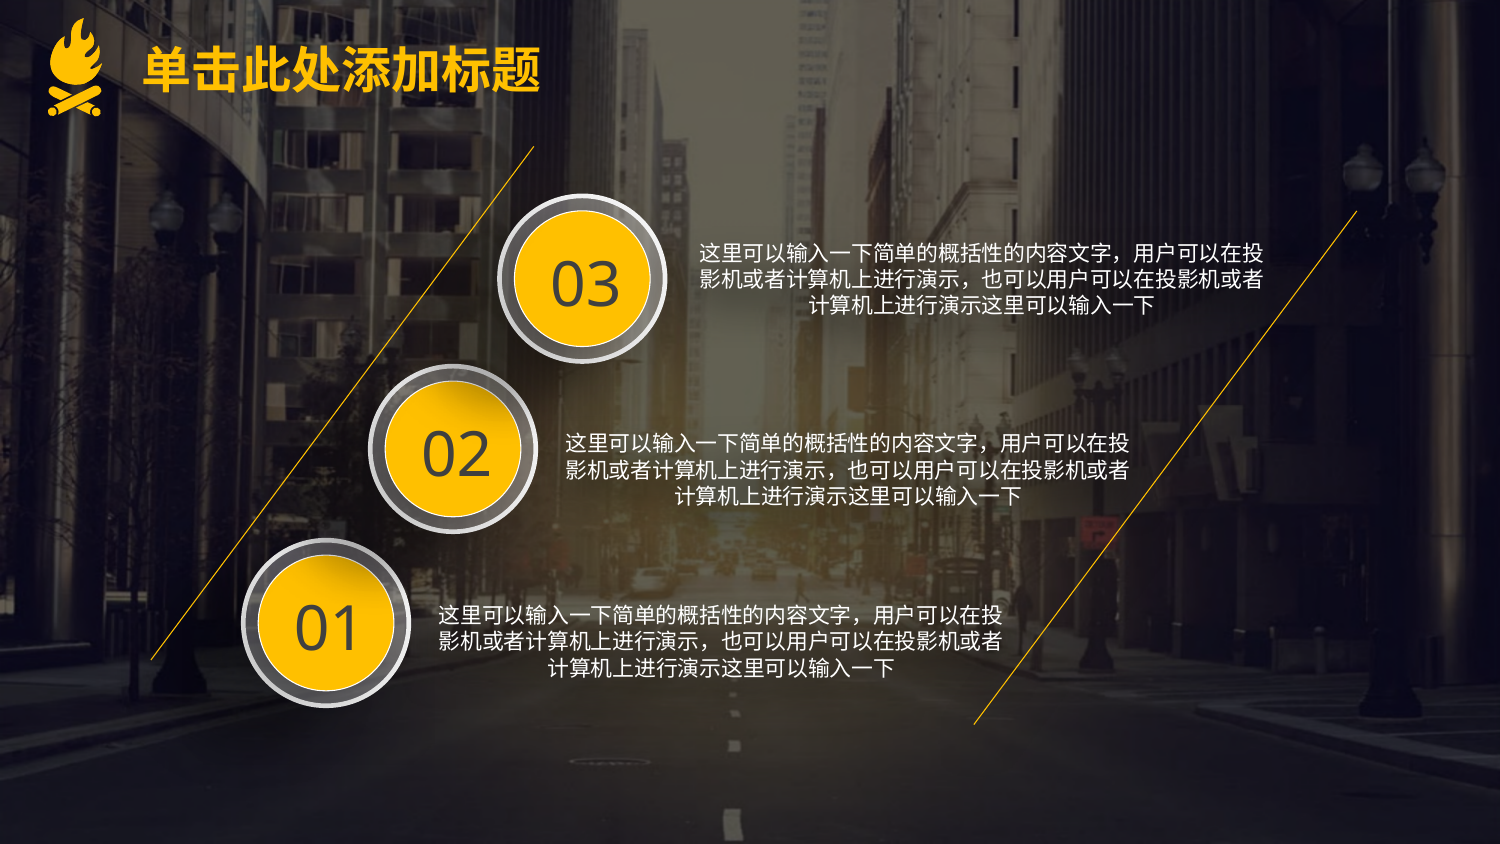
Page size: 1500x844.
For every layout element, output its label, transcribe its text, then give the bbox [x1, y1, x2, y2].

text_box 这里可以输入一下简单的概括性的内容文字，用户可以在投影机或者计算机上进行演示，也可以用户可以在投影机或者计算机上进行演示这里可以输入一下 [550, 422, 973, 516]
text_box 这里可以输入一下简单的概括性的内容文字，用户可以在投影机或者计算机上进行演示，也可以用户可以在投影机或者计算机上进行演示这里可以输入一下 [423, 594, 973, 688]
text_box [150, 146, 534, 660]
text_box [534, 209, 652, 348]
text_box 01 [279, 660, 381, 671]
text_box [267, 660, 376, 692]
picture [0, 0, 1500, 844]
text_box 这里可以输入一下简单的概括性的内容文字，用户可以在投影机或者计算机上进行演示，也可以用户可以在投影机或者计算机上进行演示这里可以输入一下 [684, 232, 973, 326]
text_box 03 [535, 236, 637, 326]
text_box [46, 18, 103, 118]
text_box 单击此处添加标题 [126, 31, 557, 107]
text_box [973, 210, 1357, 725]
